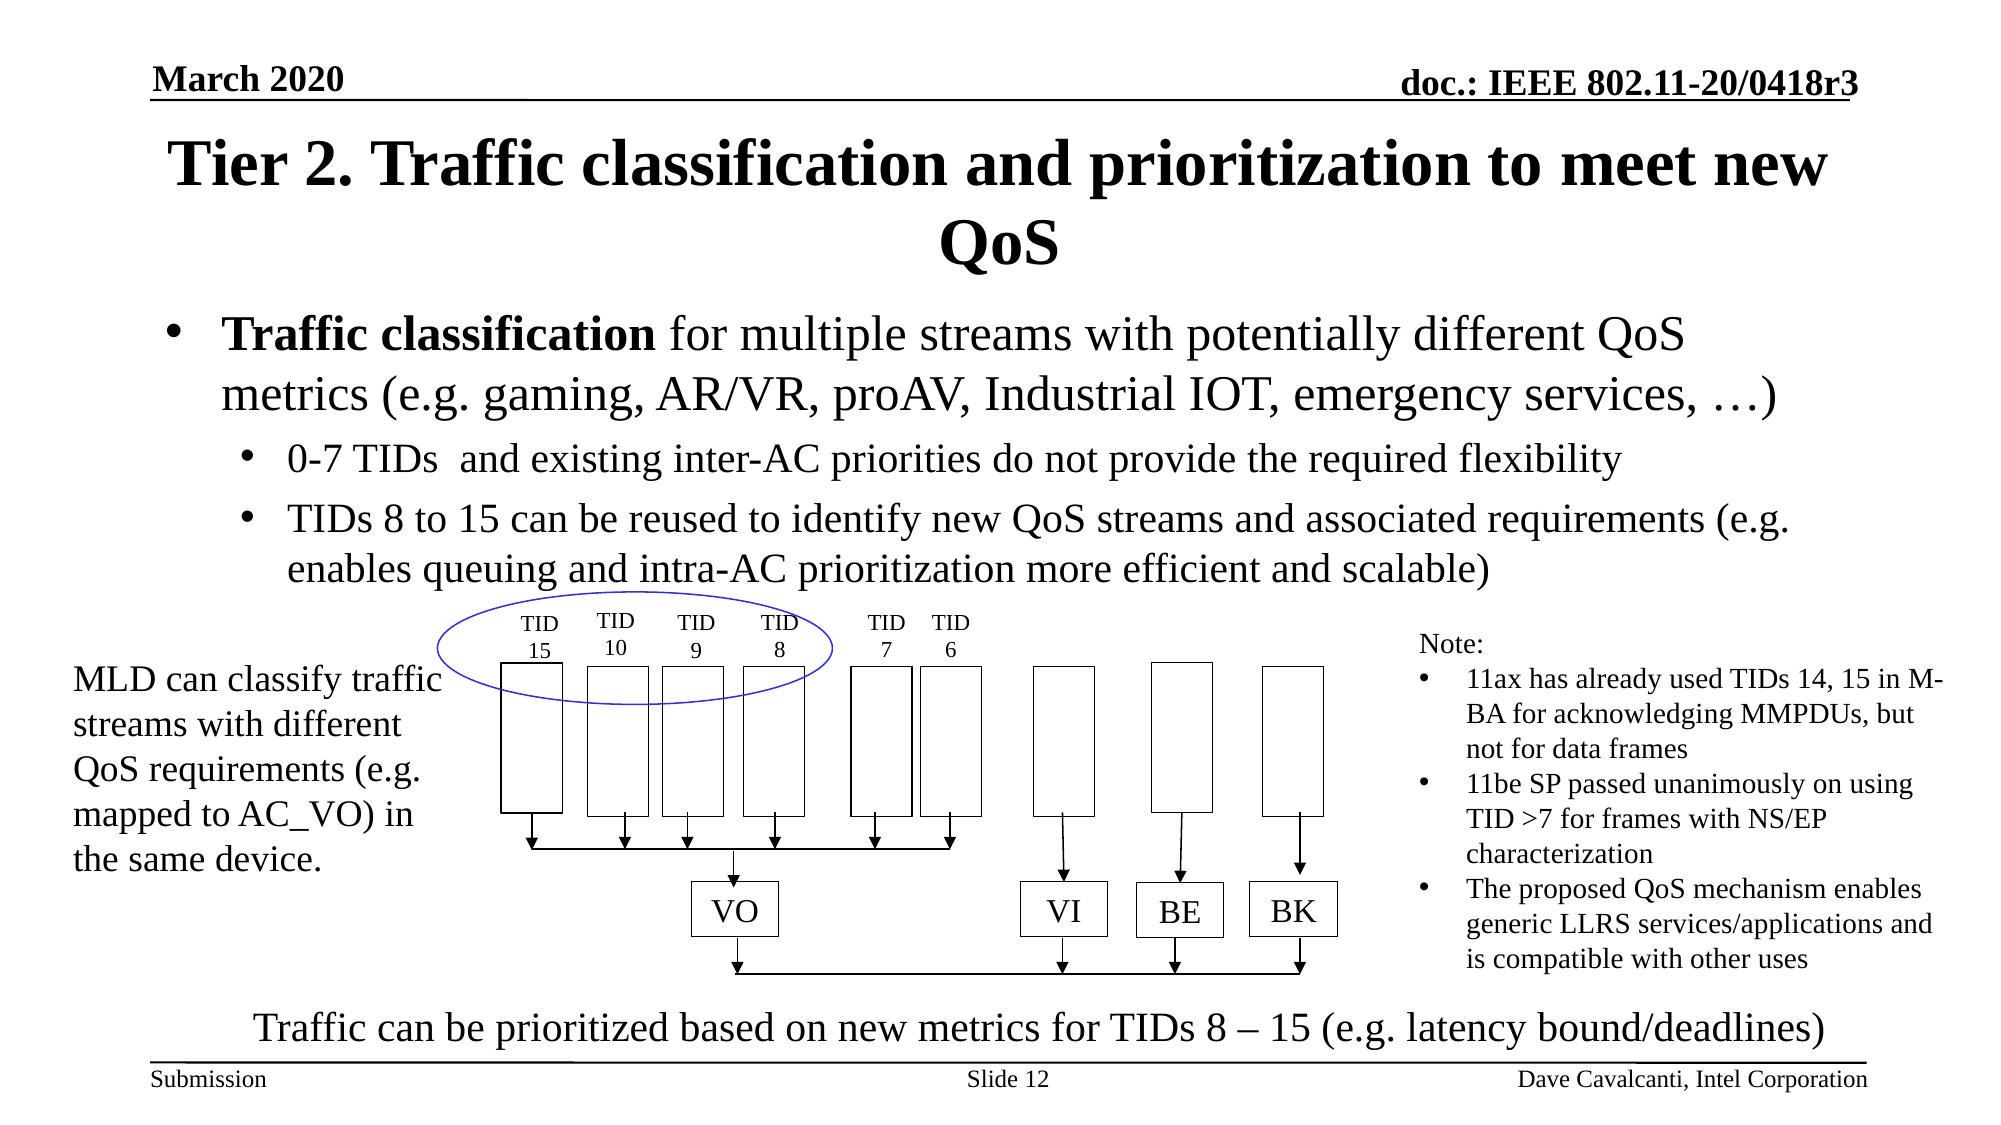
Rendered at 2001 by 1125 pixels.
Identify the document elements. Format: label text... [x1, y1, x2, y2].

text_box TID 6 [914, 599, 988, 670]
text_box [662, 699, 724, 817]
title Tier 2. Traffic classification and prioritization to meet new QoS [149, 150, 1850, 292]
text_box [850, 670, 913, 817]
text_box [1179, 812, 1183, 884]
text_box [920, 670, 982, 817]
footer Dave Cavalcanti, Intel Corporation [1171, 1061, 1869, 1093]
text_box [587, 703, 649, 817]
text_box MLD can classify traffic streams with different QoS requirements (e.g. mapped to AC_VO) in the same device. [58, 646, 476, 932]
text_box TID 15 [503, 600, 527, 606]
text_box BE [1136, 882, 1224, 938]
list Traffic classification for multiple streams with potentially different QoS metrics (e.g. gaming, AR/VR, proAV, Industrial IOT, emergency services, …) 0-7 TIDs and existing inter-AC priorities do not provide the required flexibility TIDs 8 to 15 can be reused to identify new QoS streams and associated requirements (e.g. enables queuing and intra-AC prioritization more efficient and scalable) [149, 292, 1850, 601]
text_box [743, 678, 805, 817]
text_box VO [691, 881, 779, 937]
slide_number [152, 54, 563, 100]
text_box [1262, 666, 1324, 817]
text_box TID 7 [849, 599, 914, 670]
text_box Traffic can be prioritized based on new metrics for TIDs 8 – 15 (e.g. latency bound/deadlines) [238, 992, 1913, 1058]
text_box [501, 690, 563, 814]
text_box VI [1020, 881, 1108, 937]
slide_number Slide 12 [950, 1061, 1067, 1123]
text_box Note: 11ax has already used TIDs 14, 15 in M-BA for acknowledging MMPDUs, but not for data frames 11be SP passed unanimously on using TID >7 for frames with NS/EP characterization The proposed QoS mechanism enables generic LLRS services/applications and is compatible with other uses [1404, 617, 1969, 982]
text_box TID 8 [743, 599, 817, 625]
text_box [437, 591, 833, 705]
text_box BK [1249, 881, 1338, 937]
text_box [1033, 666, 1095, 817]
text_box [1151, 662, 1213, 813]
